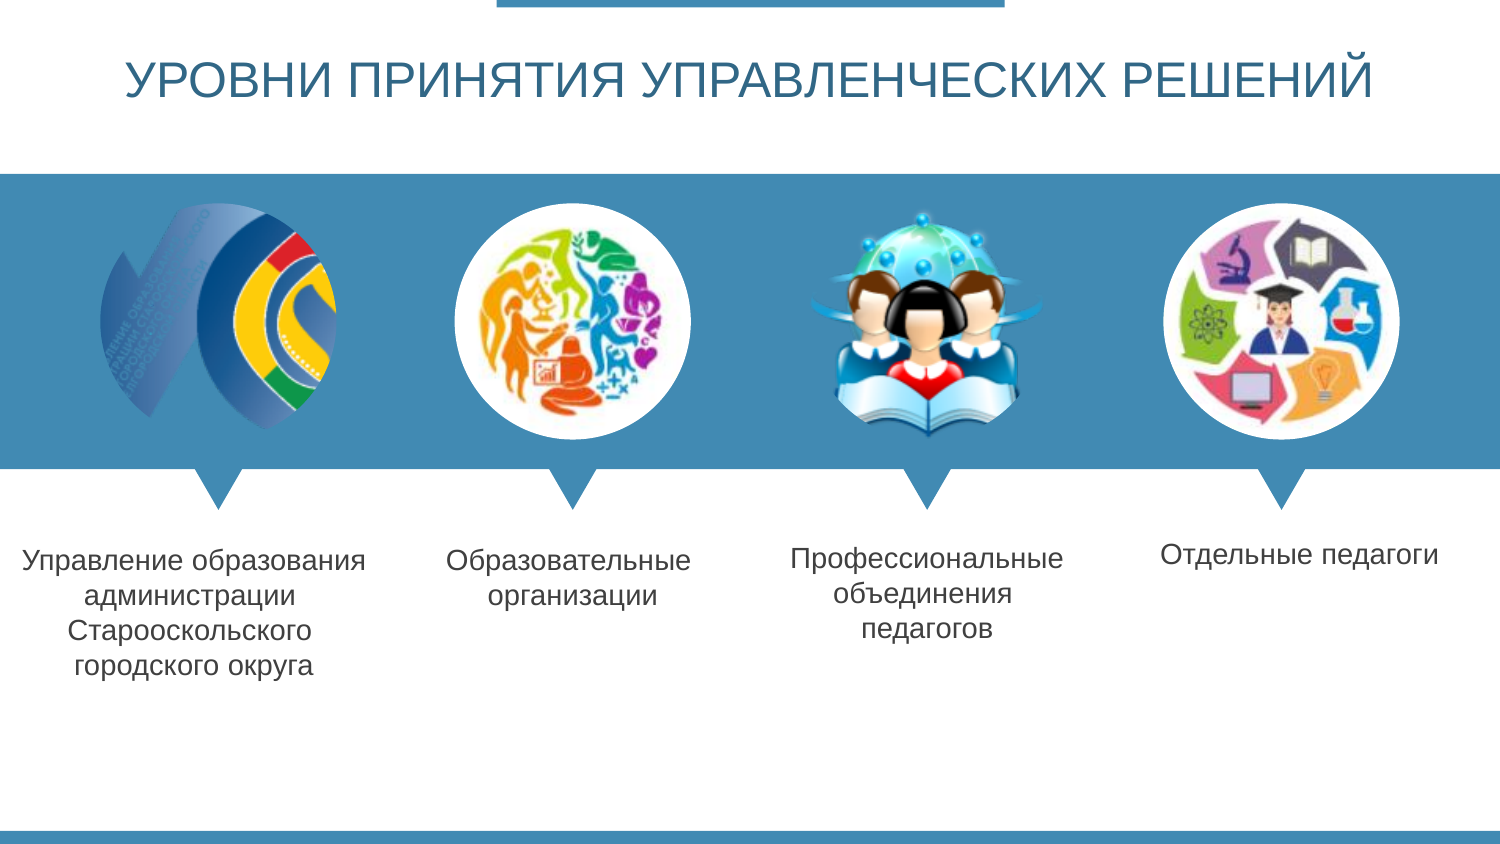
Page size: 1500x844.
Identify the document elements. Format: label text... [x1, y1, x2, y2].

picture [100, 203, 337, 440]
list УРОВНИ ПРИНЯТИЯ УПРАВЛЕНЧЕСКИХ РЕШЕНИЙ [0, 29, 1500, 125]
text_box Образовательные организации [419, 534, 727, 682]
picture [808, 203, 1046, 440]
picture [454, 203, 692, 440]
picture [1163, 203, 1400, 440]
text_box Профессиональные объединения педагогов [773, 531, 1081, 680]
text_box Управление образования администрации Старооскольского городского округа [5, 534, 384, 682]
text_box Отдельные педагоги [1128, 528, 1472, 676]
